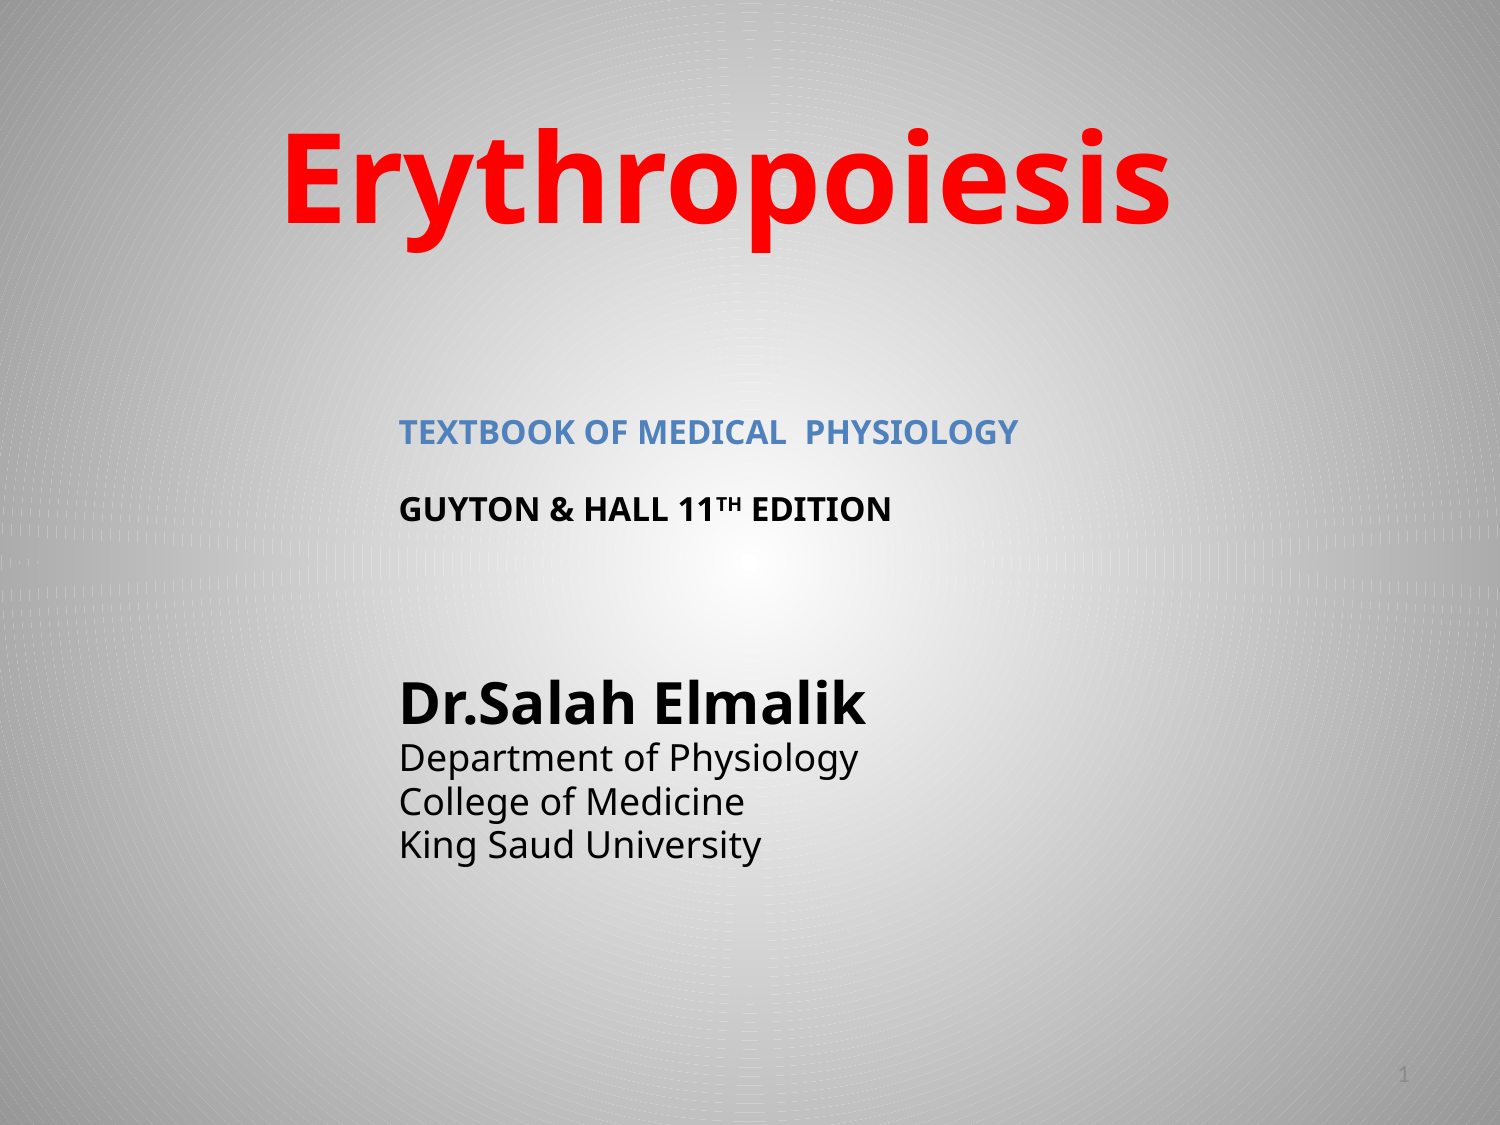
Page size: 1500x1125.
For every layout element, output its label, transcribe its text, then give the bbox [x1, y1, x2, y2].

subtitle TEXTBOOK OF MEDICAL PHYSIOLOGY GUYTON & HALL 11TH EDITION Dr.Salah Elmalik Department of Physiology College of Medicine King Saud University [383, 326, 1500, 1077]
slide_number 1 [1074, 1042, 1425, 1103]
title Erythropoiesis [88, 125, 1364, 373]
